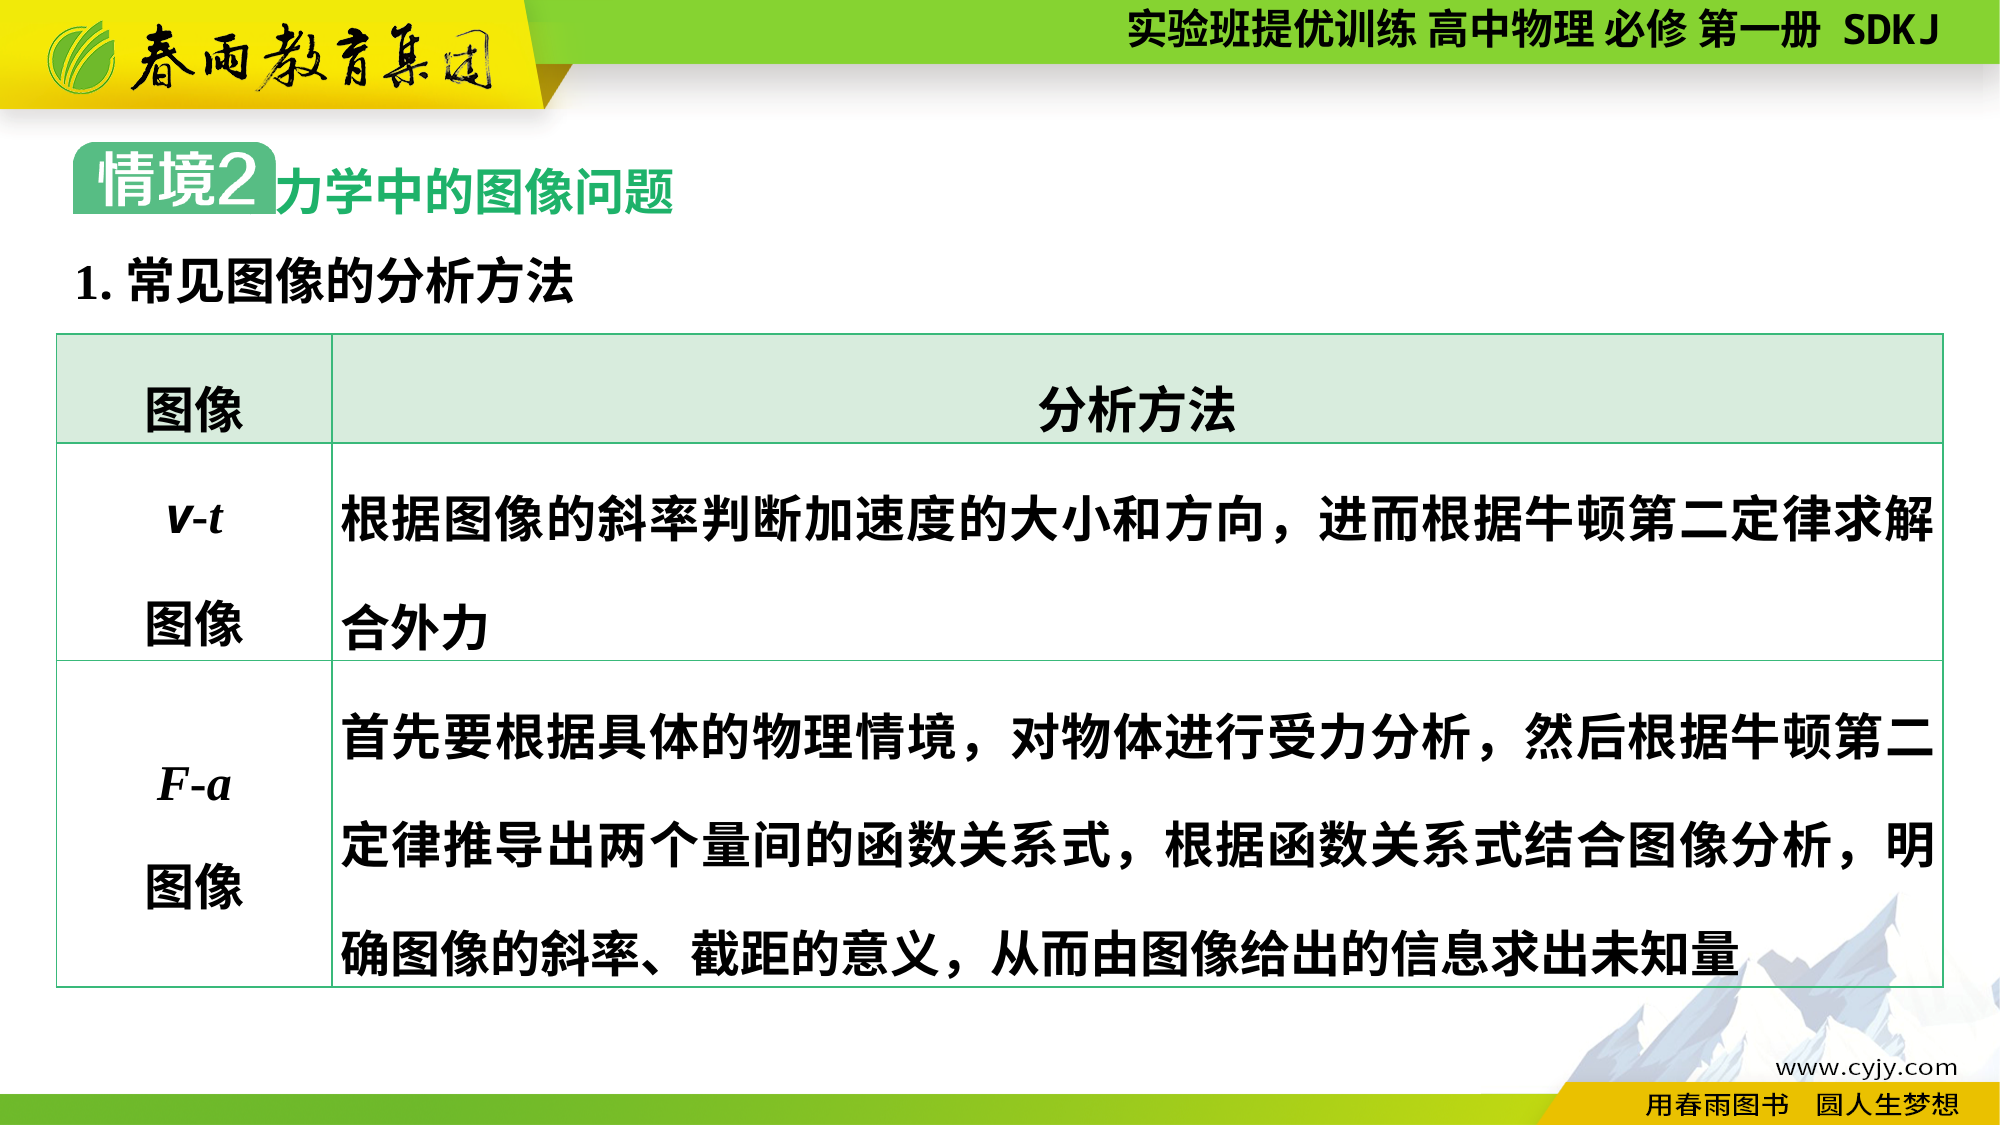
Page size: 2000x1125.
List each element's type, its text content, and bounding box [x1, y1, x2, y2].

picture [0, 0, 2000, 1125]
table_cell F-a 图像 [57, 661, 331, 986]
list 动力学中的图像问题 1.常见图像的分析方法 [59, 122, 1944, 308]
table_header 分析方法 [333, 335, 1942, 442]
table_cell 首先要根据具体的物理情境，对物体进行受力分析，然后根据牛顿第二定律推导出两个量间的函数关系式，根据函数关系式结合图像分析，明确图像的斜率、截距的意义，从而由图像给出的信息求出未知量 [333, 661, 1942, 986]
table_header 图像 [57, 335, 331, 442]
table_cell v-t 图像 [57, 444, 331, 660]
table_cell 根据图像的斜率判断加速度的大小和方向，进而根据牛顿第二定律求解合外力 [333, 444, 1942, 660]
